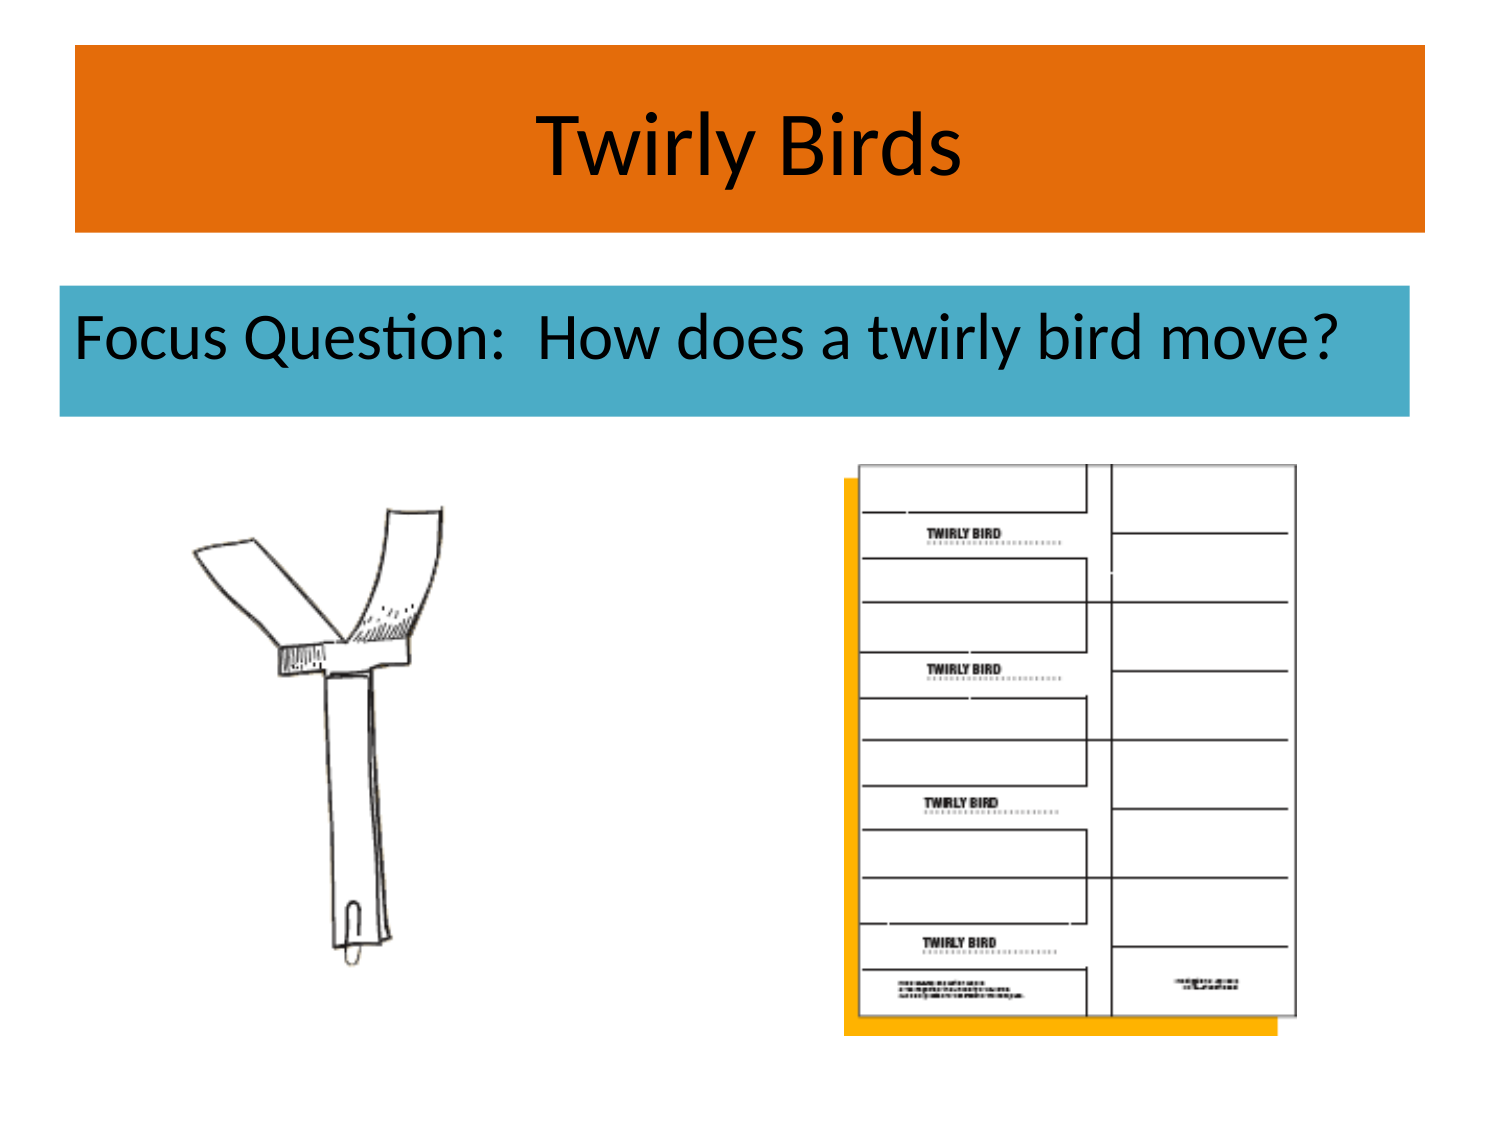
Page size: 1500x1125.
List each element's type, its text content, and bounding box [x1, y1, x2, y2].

title Twirly Birds [75, 45, 1425, 233]
picture [844, 464, 1297, 1036]
list Focus Question: How does a twirly bird move? [59, 285, 1410, 417]
picture [182, 491, 458, 978]
